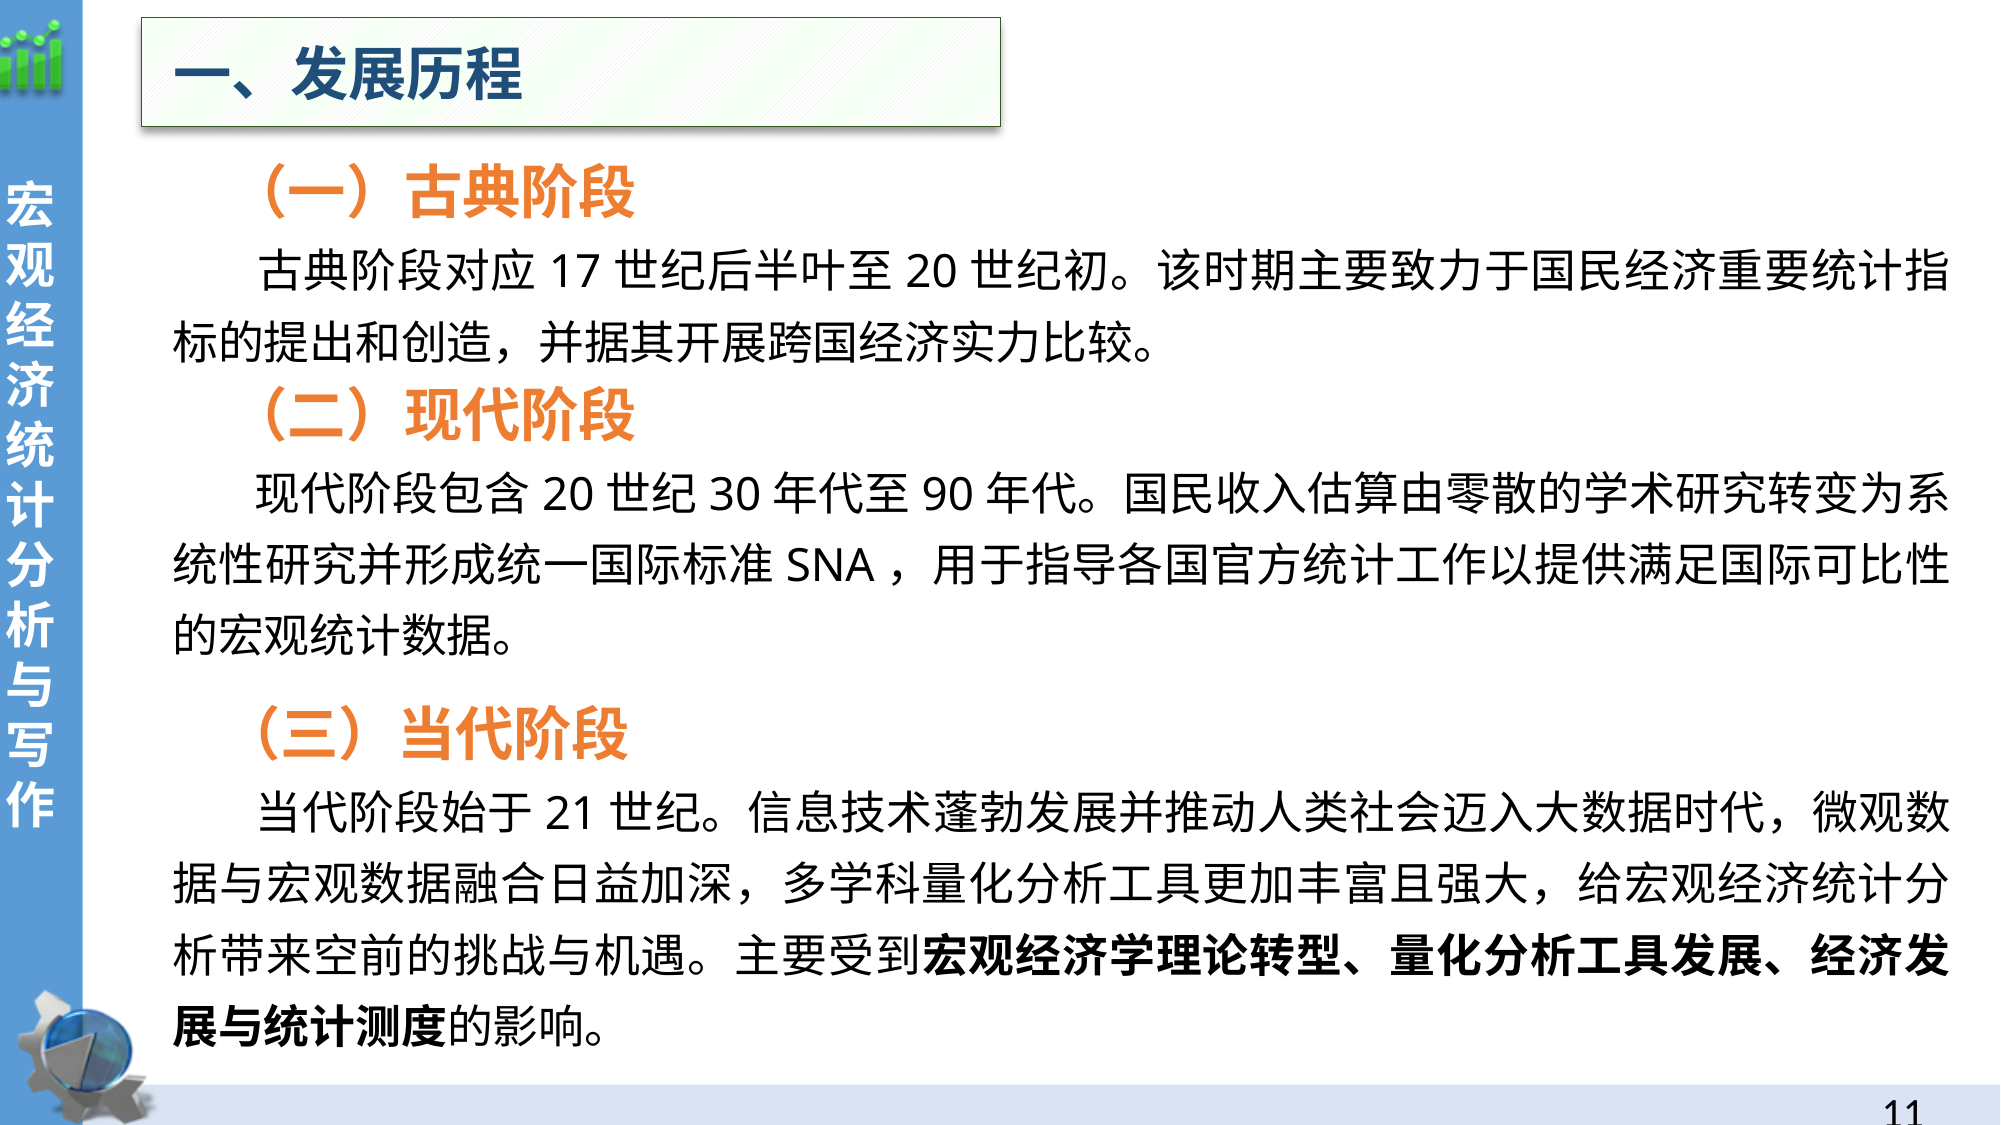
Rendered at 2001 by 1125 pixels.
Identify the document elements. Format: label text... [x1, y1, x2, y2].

text_box （一）古典阶段 古典阶段对应17世纪后半叶至20世纪初。该时期主要致力于国民经济重要统计指标的提出和创造，并据其开展跨国经济实力比较。 （二）现代阶段 现代阶段包含20世纪30年代至90年代。国民收入估算由零散的学术研究转变为系统性研究并形成统一国际标准SNA，用于指导各国官方统计工作以提供满足国际可比性的宏观统计数据。 （三）当代阶段 当代阶段始于21世纪。信息技术蓬勃发展并推动人类社会迈入大数据时代，微观数据与宏观数据融合日益加深，多学科量化分析工具更加丰富且强大，给宏观经济统计分析带来空前的挑战与机遇。主要受到宏观经济学理论转型、量化分析工具发展、经济发展与统计测度的影响。 [157, 139, 1966, 1059]
text_box 一、发展历程 [141, 17, 1000, 127]
text_box 10 [1786, 1085, 1940, 1125]
picture [0, 0, 2001, 1125]
